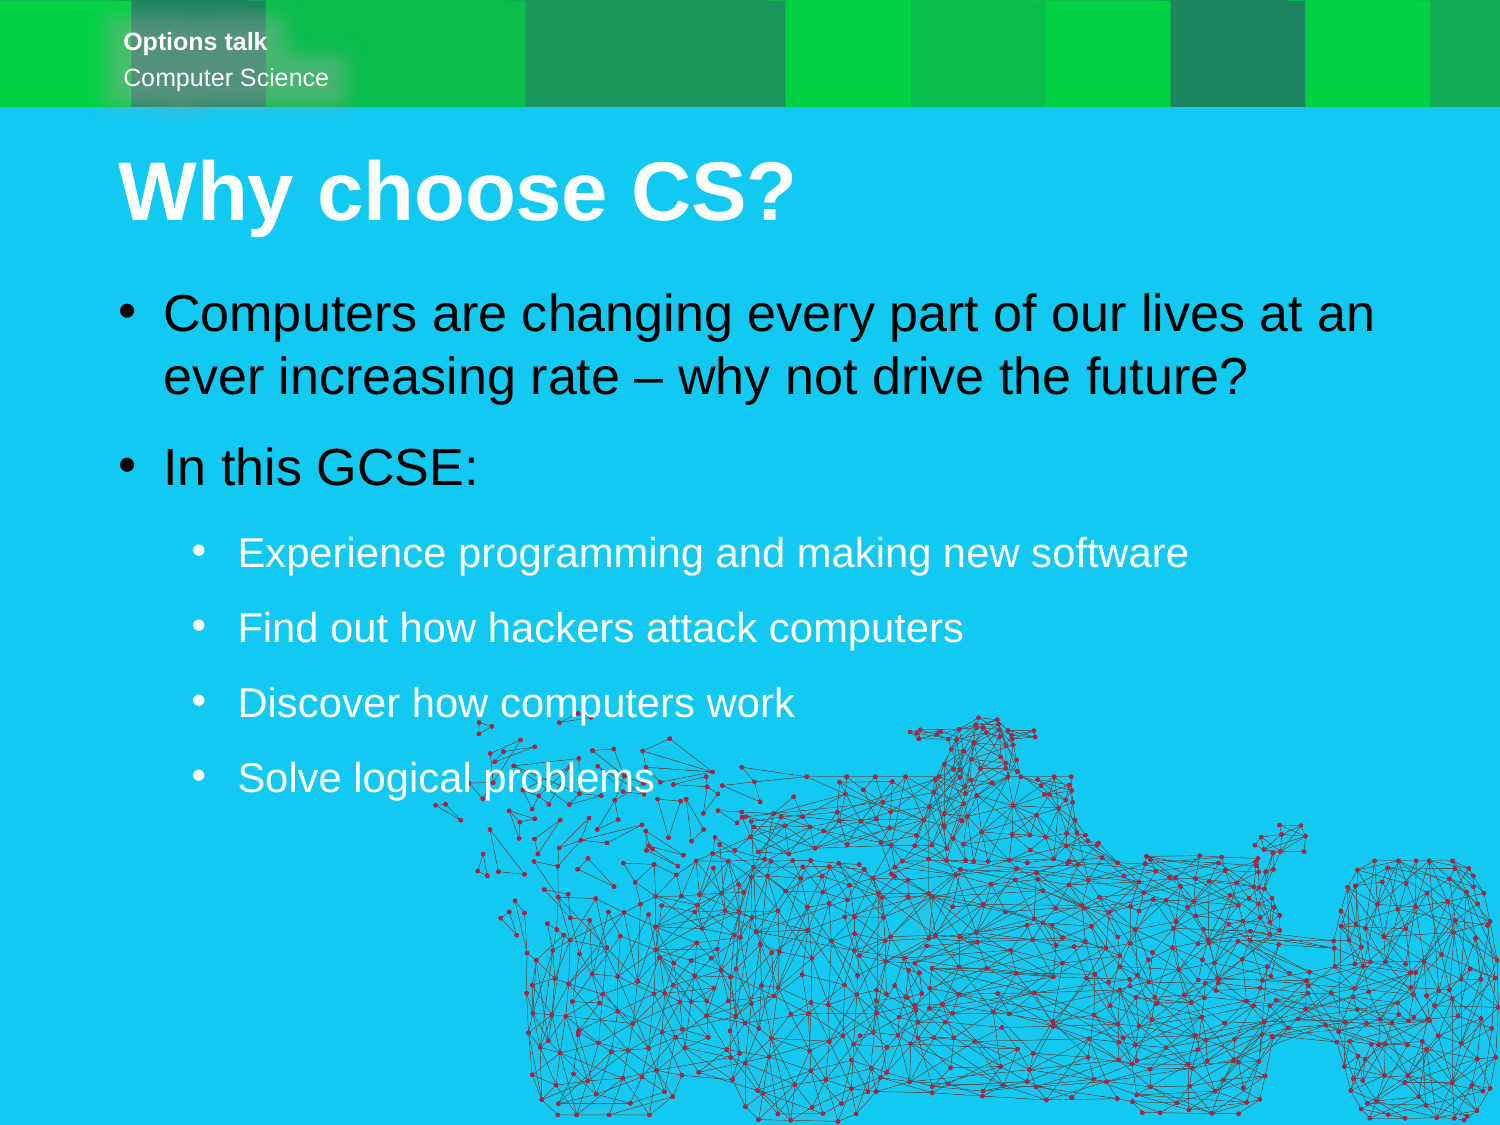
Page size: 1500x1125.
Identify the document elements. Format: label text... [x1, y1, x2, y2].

list Why choose CS? [118, 148, 1401, 259]
picture [0, 0, 1500, 107]
list Computers are changing every part of our lives at an ever increasing rate – why not drive the future? In this GCSE: Experience programming and making new software Find out how hackers attack computers Discover how computers work Solve logical problems [118, 279, 1398, 847]
picture [433, 711, 1500, 1125]
